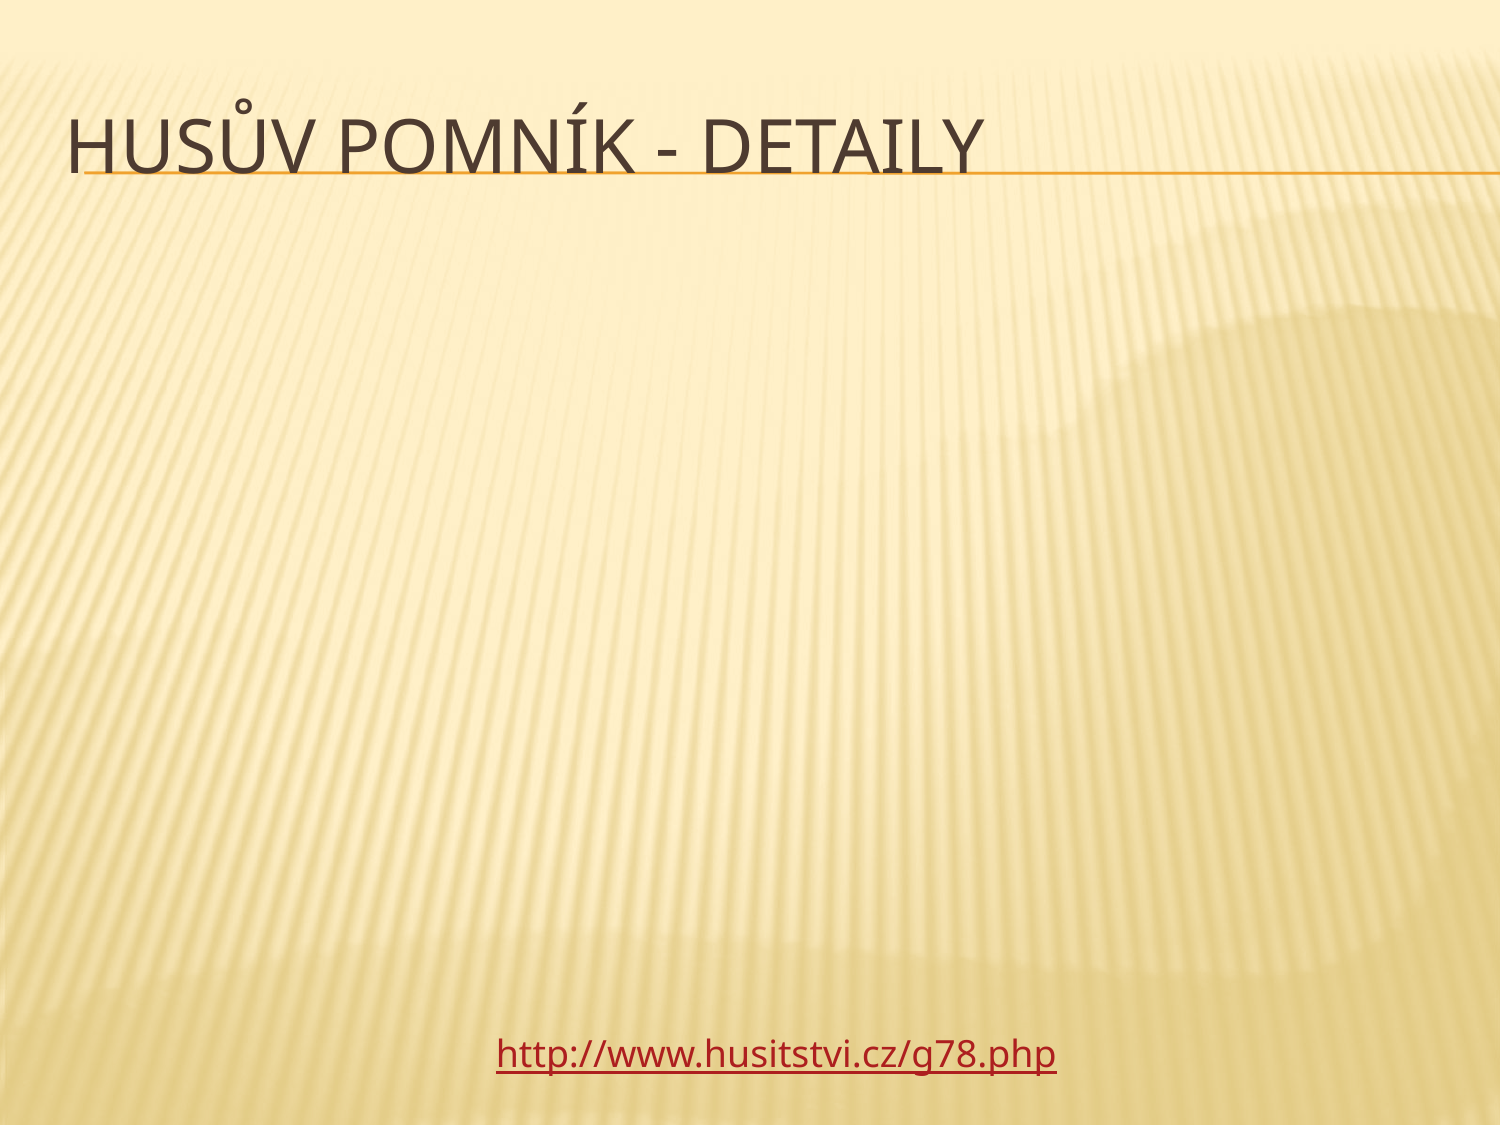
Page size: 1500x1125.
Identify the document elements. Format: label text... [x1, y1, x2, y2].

text_box http://www.husitstvi.cz/g78.php [481, 1023, 1072, 1125]
title Husův pomník - detaily [50, 75, 1475, 213]
